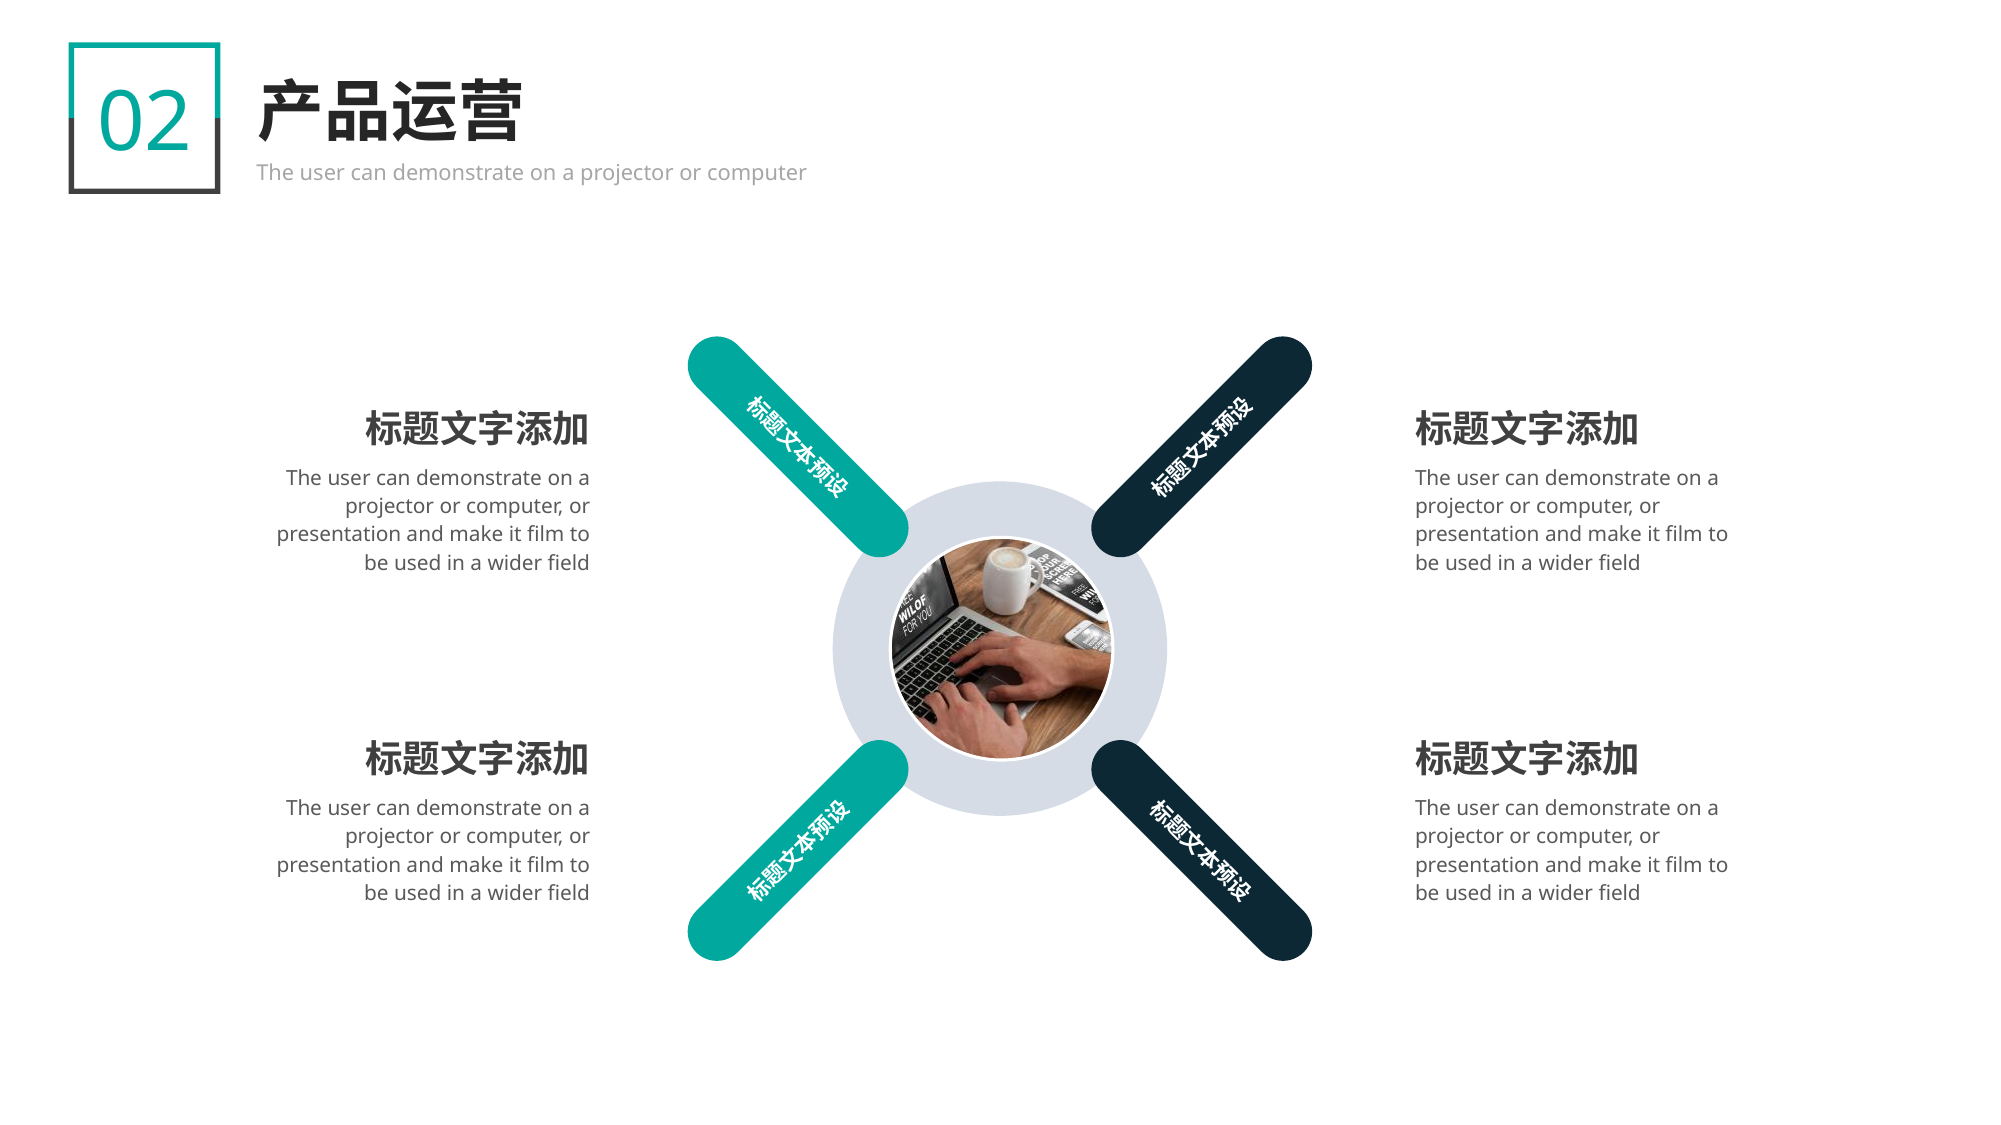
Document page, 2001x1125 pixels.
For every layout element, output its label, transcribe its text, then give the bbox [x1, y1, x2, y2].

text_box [254, 727, 605, 914]
text_box [68, 41, 221, 60]
text_box 02 [68, 60, 221, 175]
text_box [654, 302, 1346, 995]
text_box [68, 175, 221, 195]
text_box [1400, 727, 1751, 914]
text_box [1400, 397, 1751, 584]
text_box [241, 60, 941, 193]
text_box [254, 397, 605, 584]
